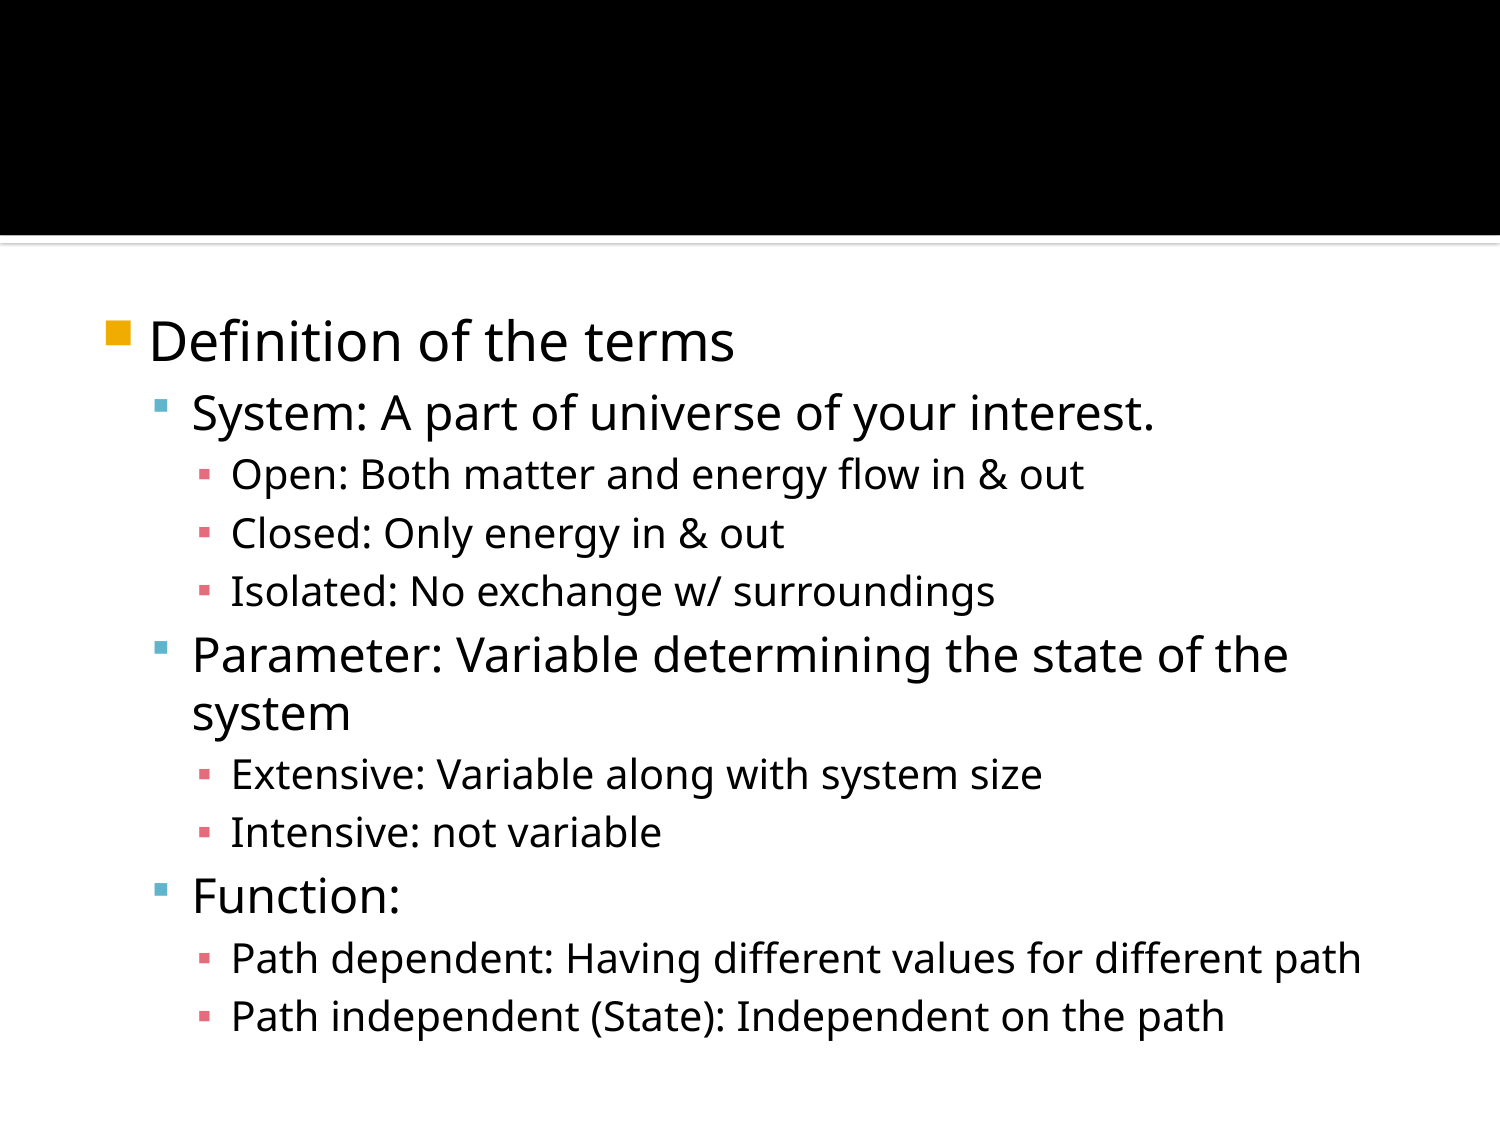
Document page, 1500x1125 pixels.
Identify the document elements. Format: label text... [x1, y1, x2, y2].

list Definition of the terms System: A part of universe of your interest. Open: Both matter and energy flow in & out Closed: Only energy in & out Isolated: No exchange w/ surroundings Parameter: Variable determining the state of the system Extensive: Variable along with system size Intensive: not variable Function: Path dependent: Having different values for different path Path independent (State): Independent on the path [75, 291, 1425, 1050]
